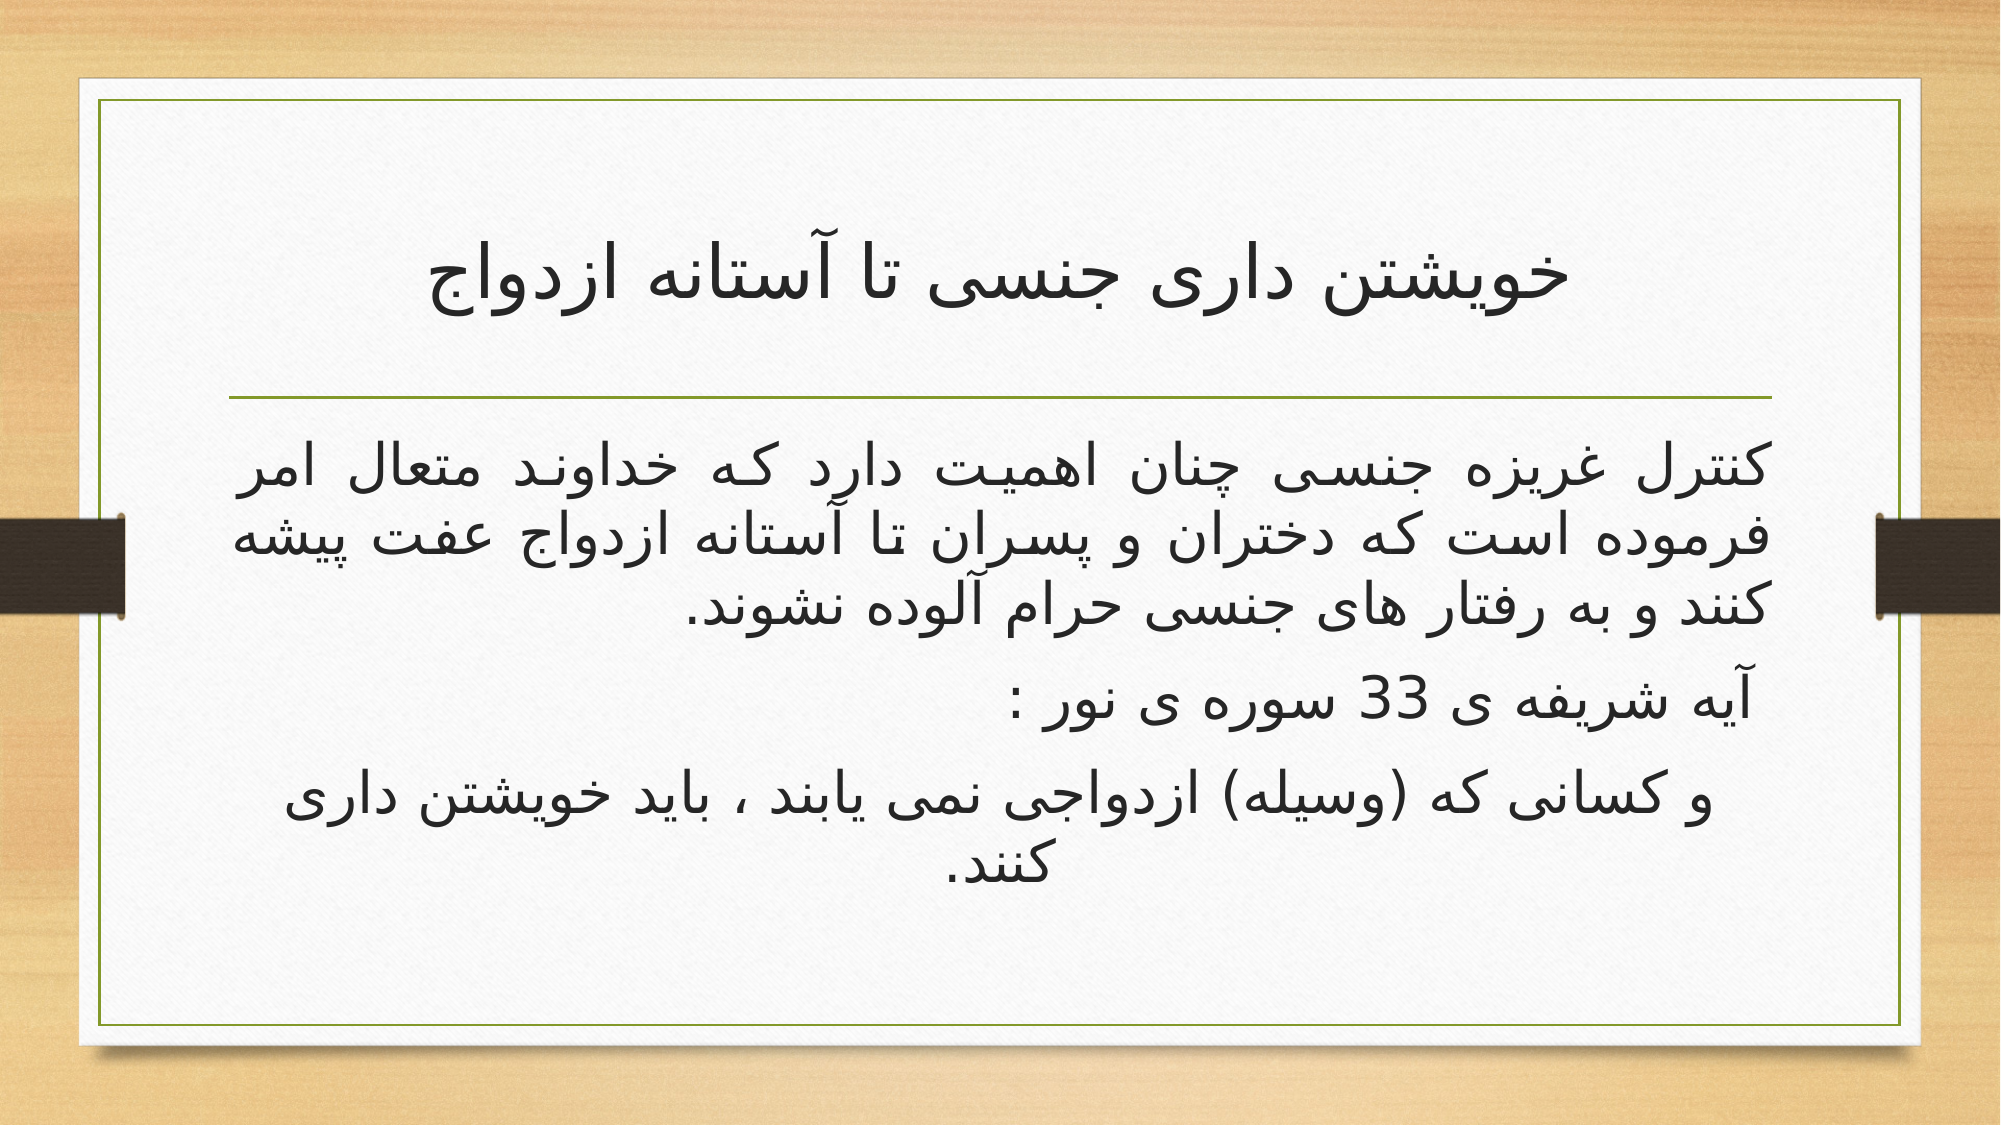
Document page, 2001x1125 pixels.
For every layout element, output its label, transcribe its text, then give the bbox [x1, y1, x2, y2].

picture [0, 0, 2001, 1125]
title خویشتن داری جنسی تا آستانه ازدواج [212, 161, 1788, 375]
list کنترل غریزه جنسی چنان اهمیت دارد که خداوند متعال امر فرموده است که دختران و پسران تا آستانه ازدواج عفت پیشه کنند و به رفتار های جنسی حرام آلوده نشوند. آیه شریفه ی 33 سوره ی نور : و کسانی که (وسیله) ازدواجی نمی یابند ، باید خویشتن داری کنند. [212, 419, 1788, 964]
